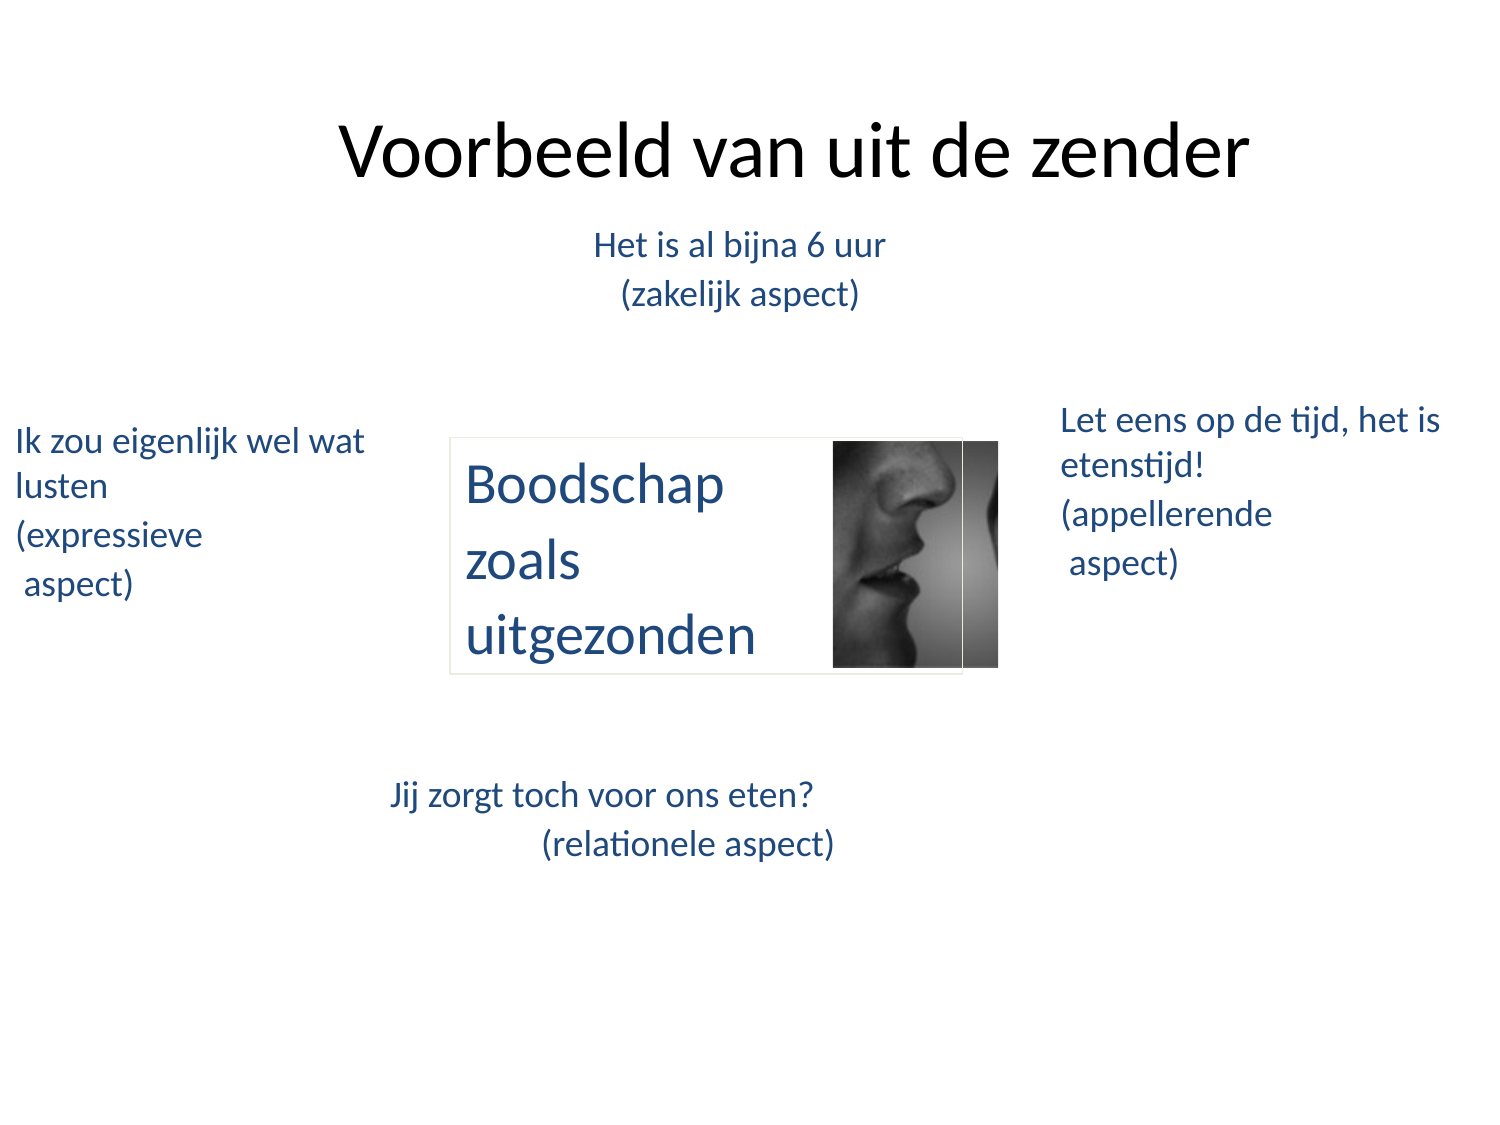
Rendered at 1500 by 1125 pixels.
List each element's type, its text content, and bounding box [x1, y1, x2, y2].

text_box Boodschap zoals uitgezonden [449, 437, 963, 675]
text_box Ik zou eigenlijk wel wat lusten (expressieve aspect) [0, 408, 408, 612]
picture [832, 441, 999, 668]
title Voorbeeld van uit de zender [75, 90, 1389, 202]
text_box Let eens op de tijd, het is etenstijd! (appellerende aspect) [1045, 387, 1471, 591]
text_box Het is al bijna 6 uur (zakelijk aspect) [508, 212, 972, 322]
text_box Jij zorgt toch voor ons eten? (relationele aspect) [374, 762, 1002, 872]
